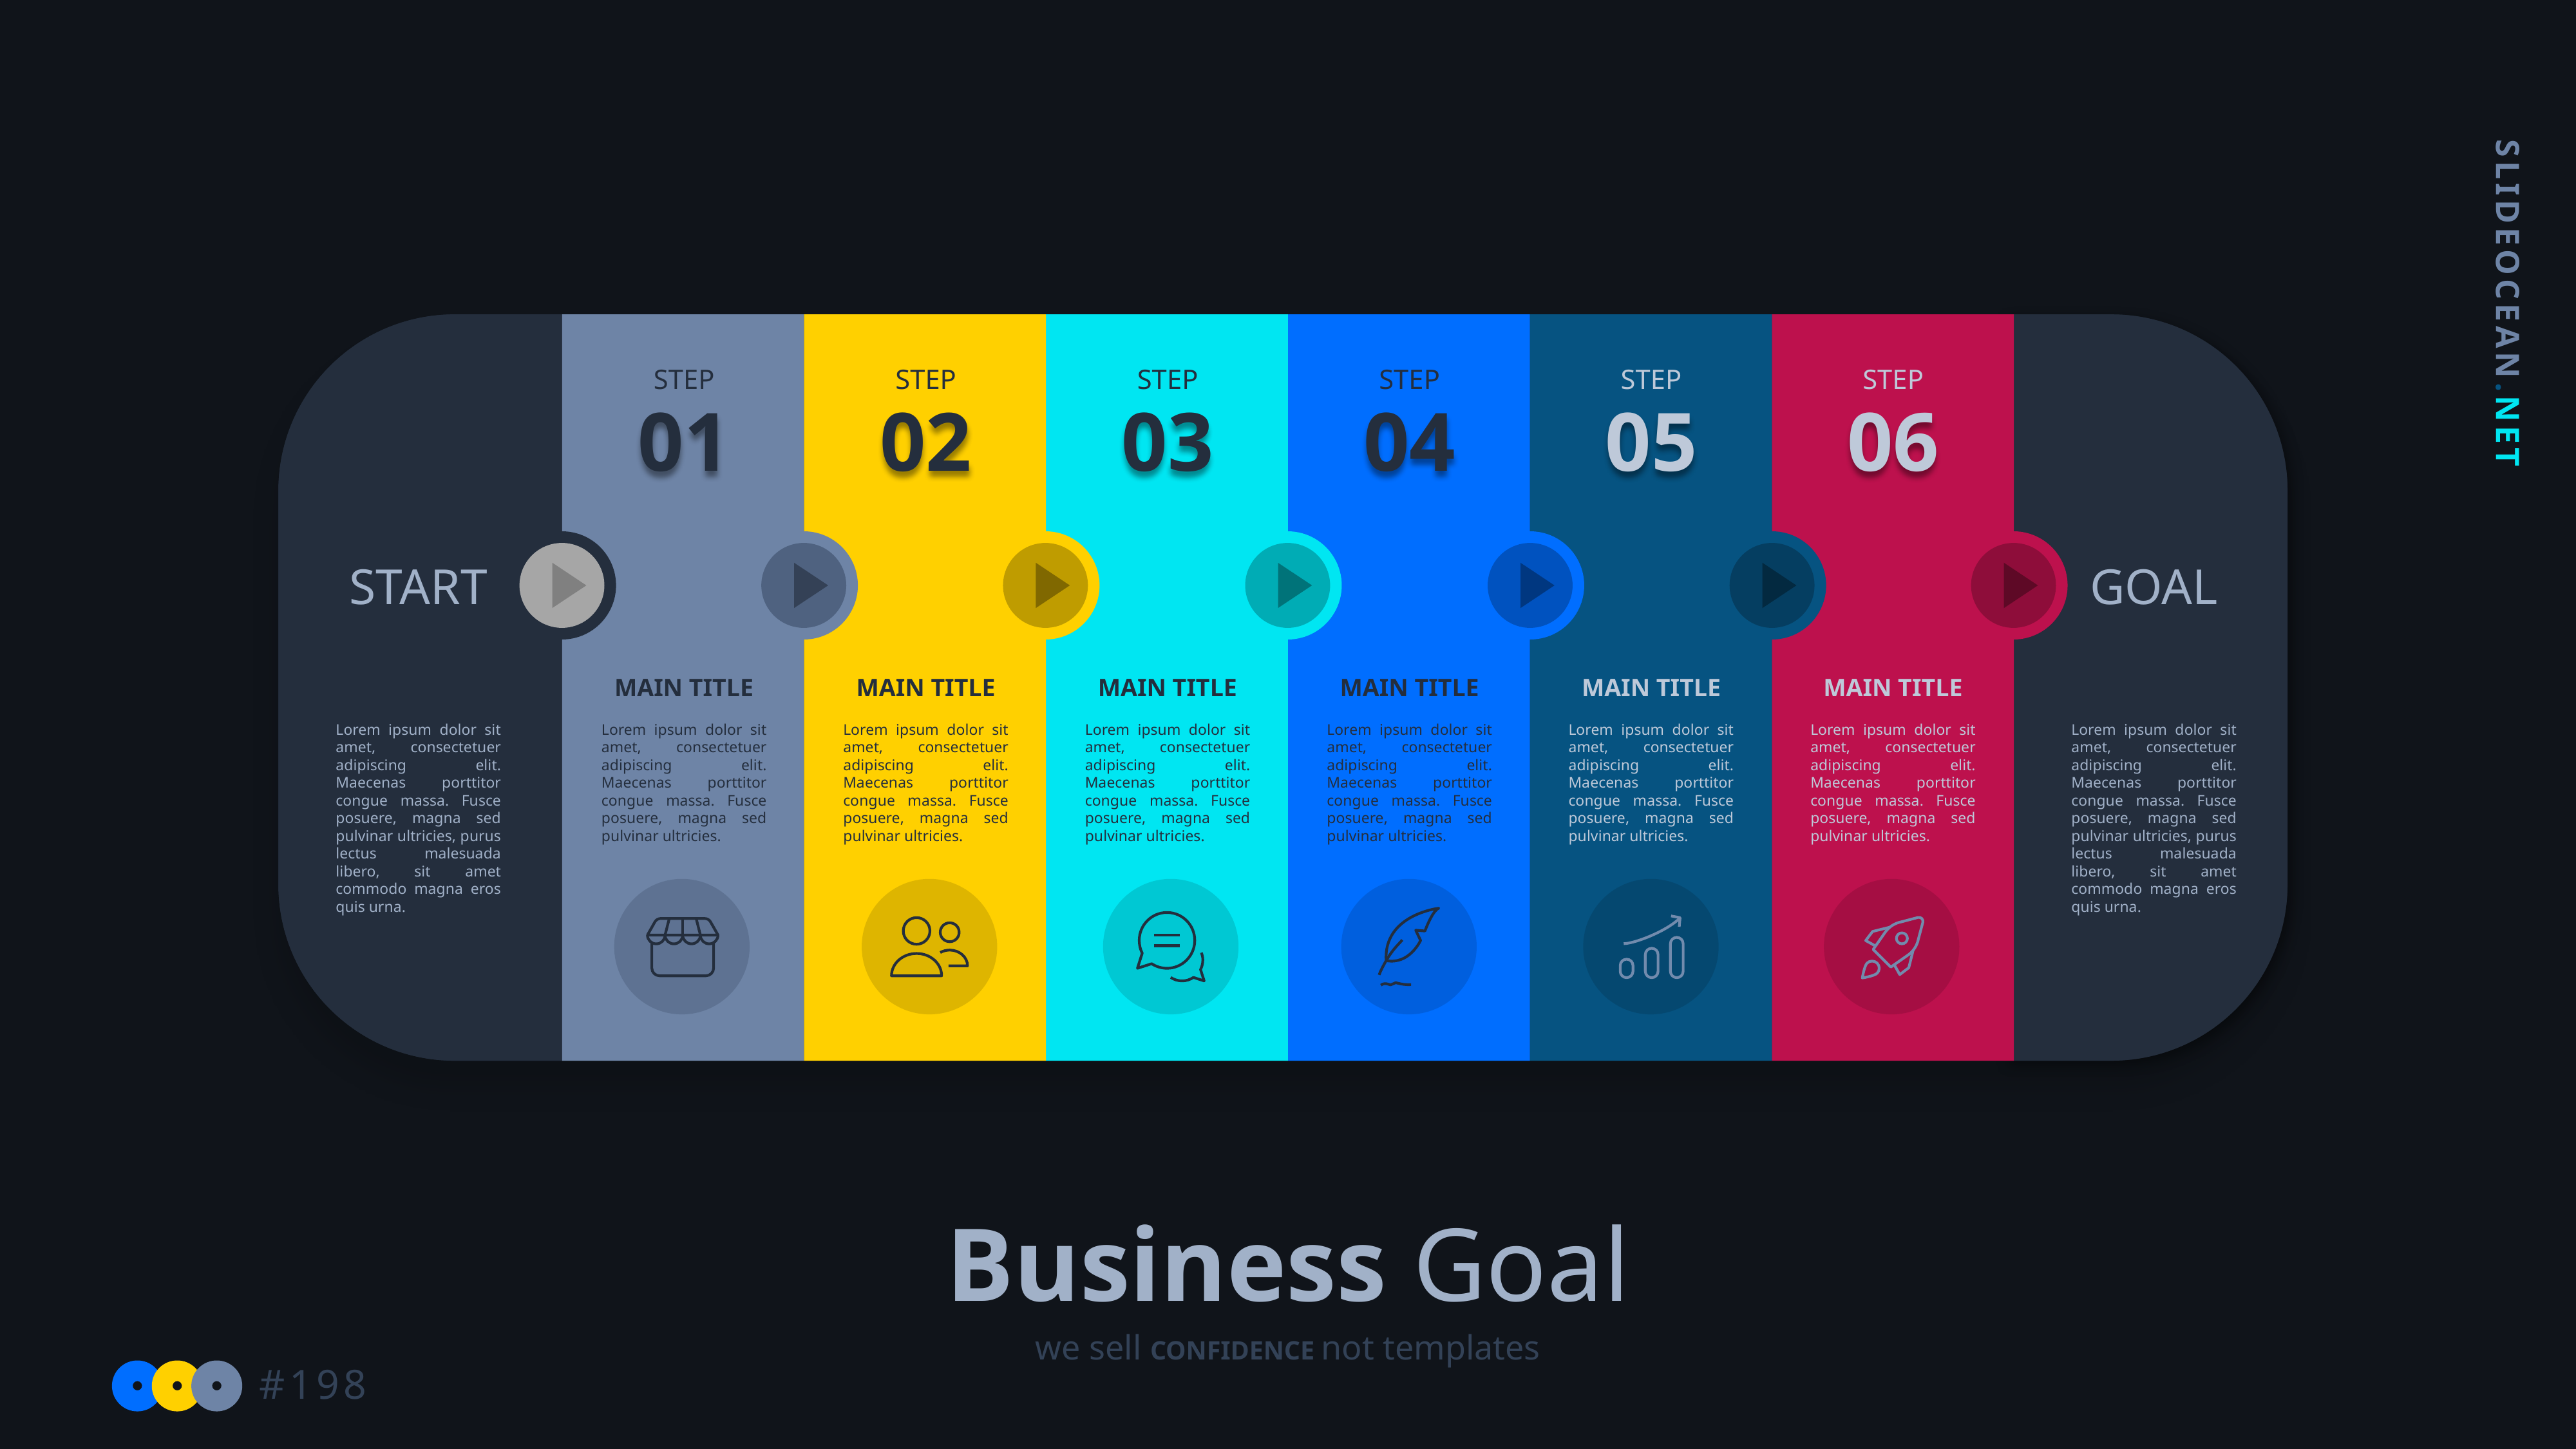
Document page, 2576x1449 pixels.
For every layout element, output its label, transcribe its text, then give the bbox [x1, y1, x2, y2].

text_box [617, 314, 858, 1061]
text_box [1101, 357, 1235, 493]
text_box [278, 314, 617, 1061]
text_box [833, 667, 1019, 833]
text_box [326, 551, 511, 905]
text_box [1584, 357, 1718, 493]
text_box we sell CONFIDENCE not templates [1026, 1327, 1550, 1371]
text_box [859, 357, 993, 493]
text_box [858, 314, 1100, 1061]
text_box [1827, 314, 2069, 1061]
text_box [1342, 314, 1585, 1061]
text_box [591, 667, 777, 833]
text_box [1343, 357, 1477, 493]
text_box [1800, 667, 1986, 833]
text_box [1558, 667, 1744, 833]
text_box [1585, 314, 1827, 1061]
text_box #198 [259, 1359, 402, 1408]
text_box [617, 357, 751, 493]
text_box Business Goal [936, 1196, 1640, 1327]
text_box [1075, 667, 1260, 833]
text_box [2003, 313, 2289, 1062]
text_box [1317, 667, 1502, 833]
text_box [2061, 551, 2247, 905]
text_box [1100, 314, 1342, 1061]
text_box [1826, 357, 1960, 493]
